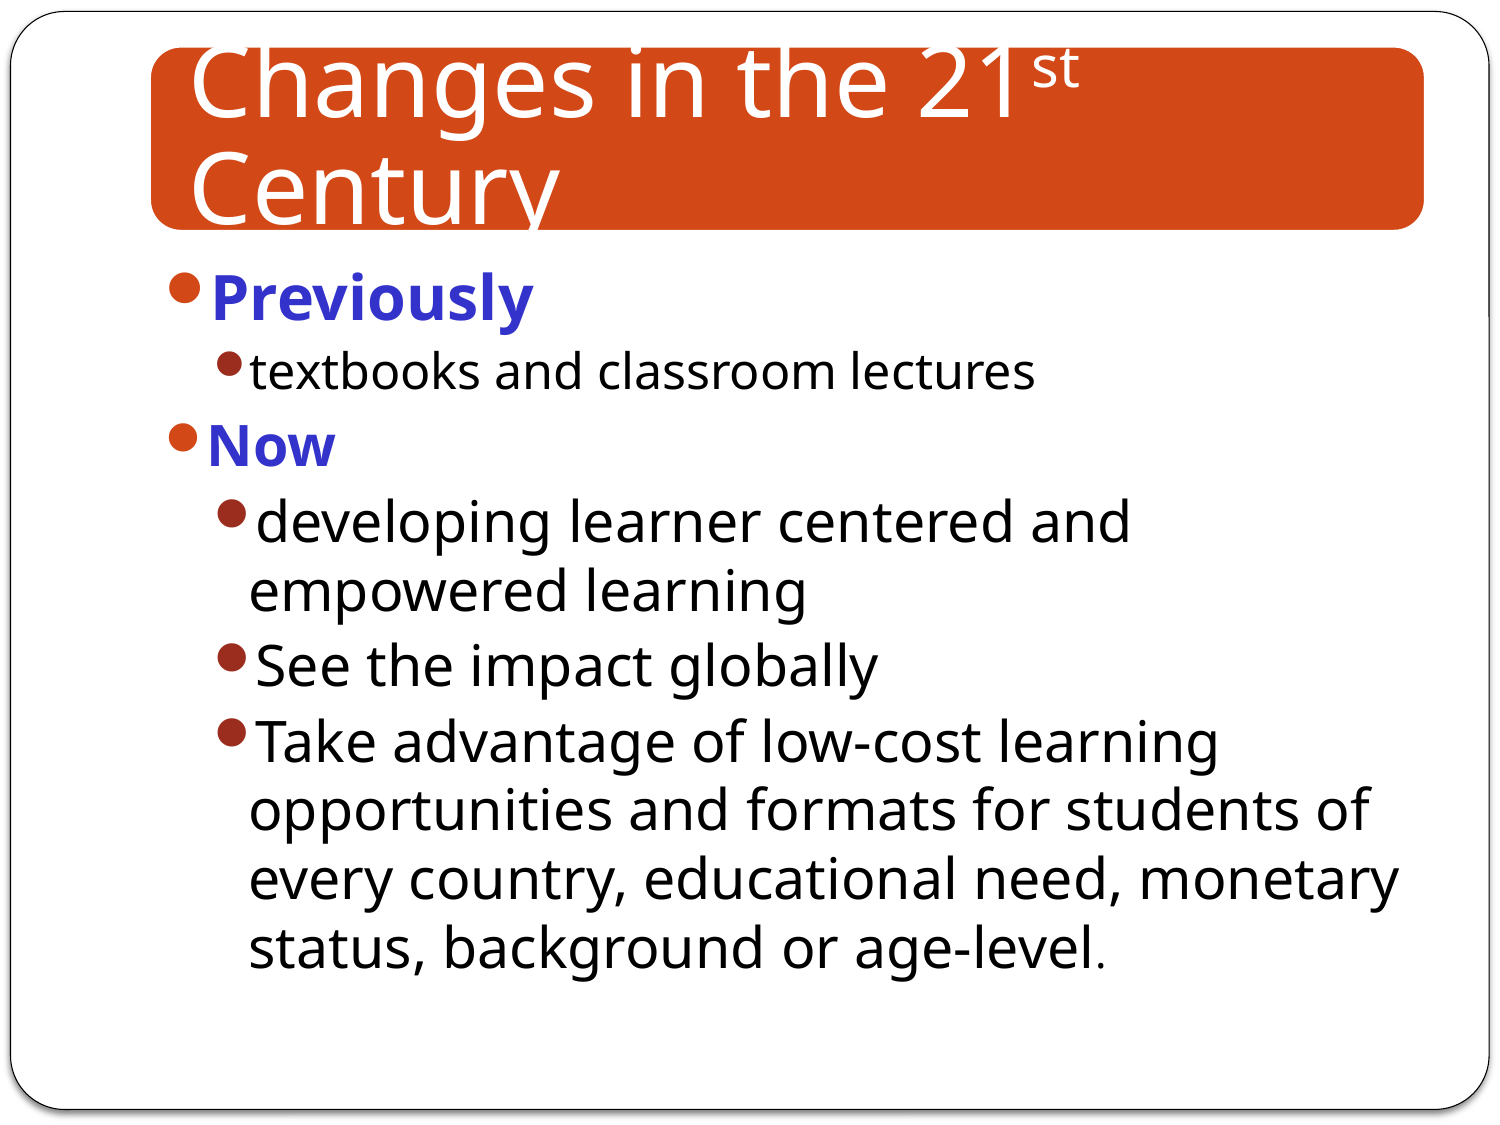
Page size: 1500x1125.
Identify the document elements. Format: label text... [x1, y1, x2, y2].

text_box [149, 44, 1426, 233]
list Previously textbooks and classroom lectures Now developing learner centered and empowered learning See the impact globally Take advantage of low-cost learning opportunities and formats for students of every country, educational need, monetary status, background or age-level. [150, 249, 1425, 1000]
